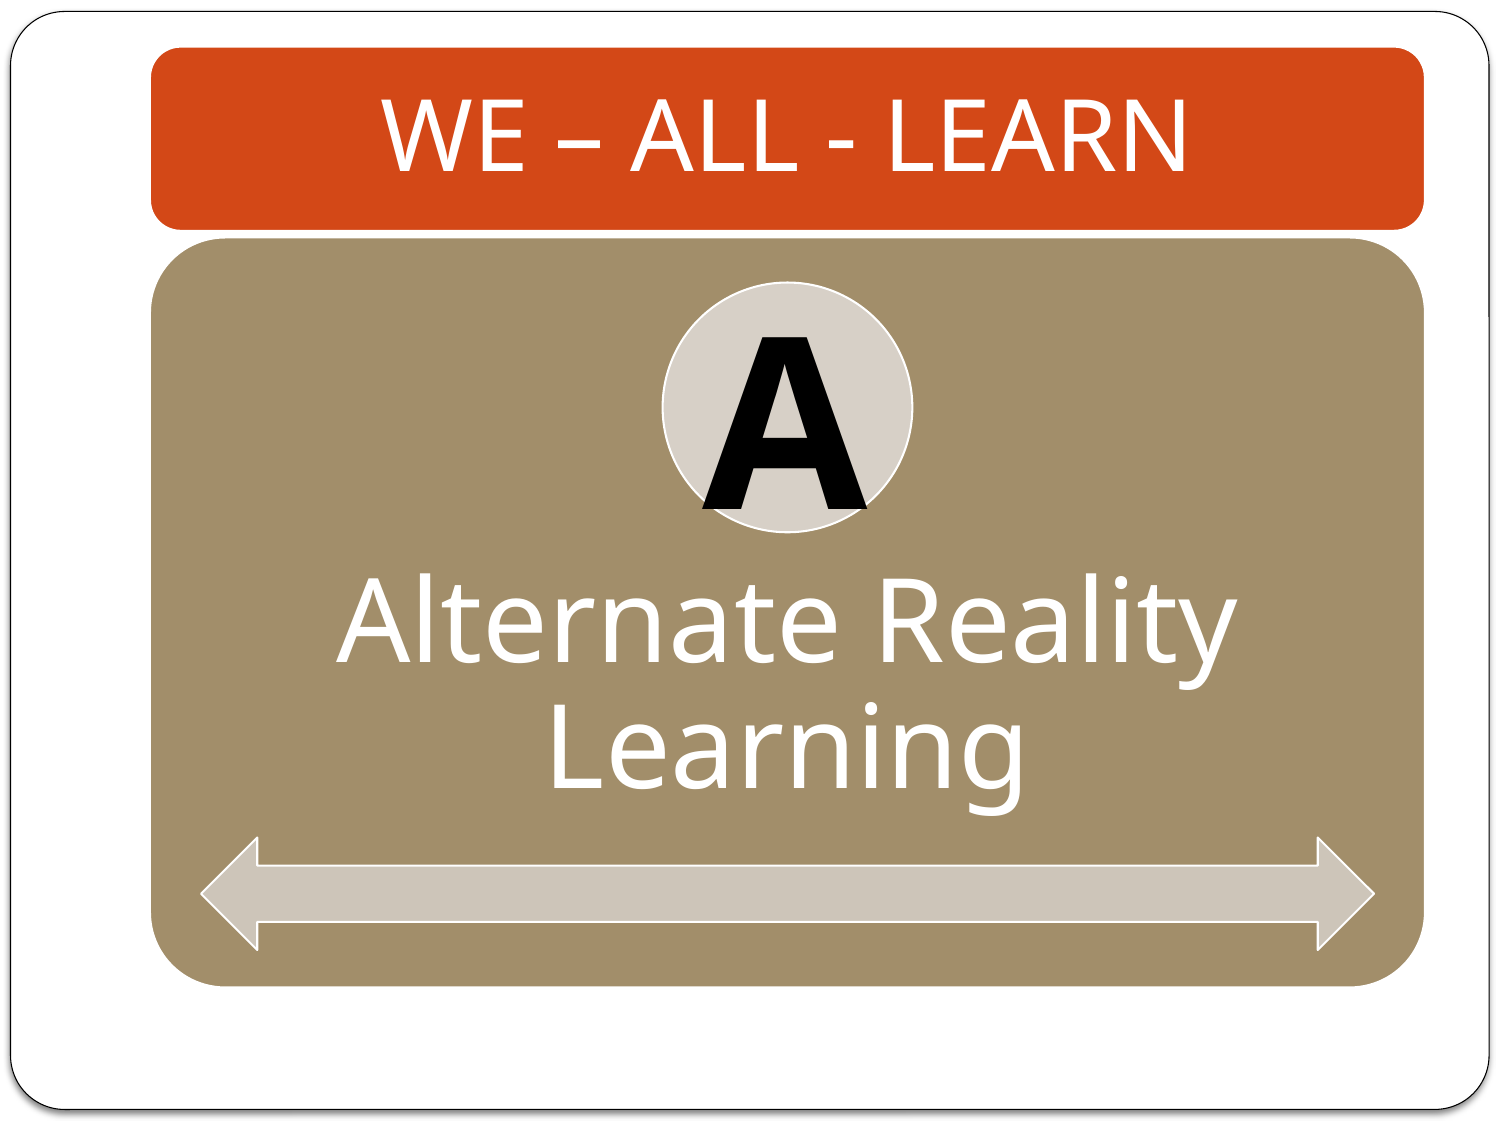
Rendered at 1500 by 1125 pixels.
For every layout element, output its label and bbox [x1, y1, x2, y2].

text_box [149, 237, 1426, 988]
text_box [149, 44, 1426, 233]
